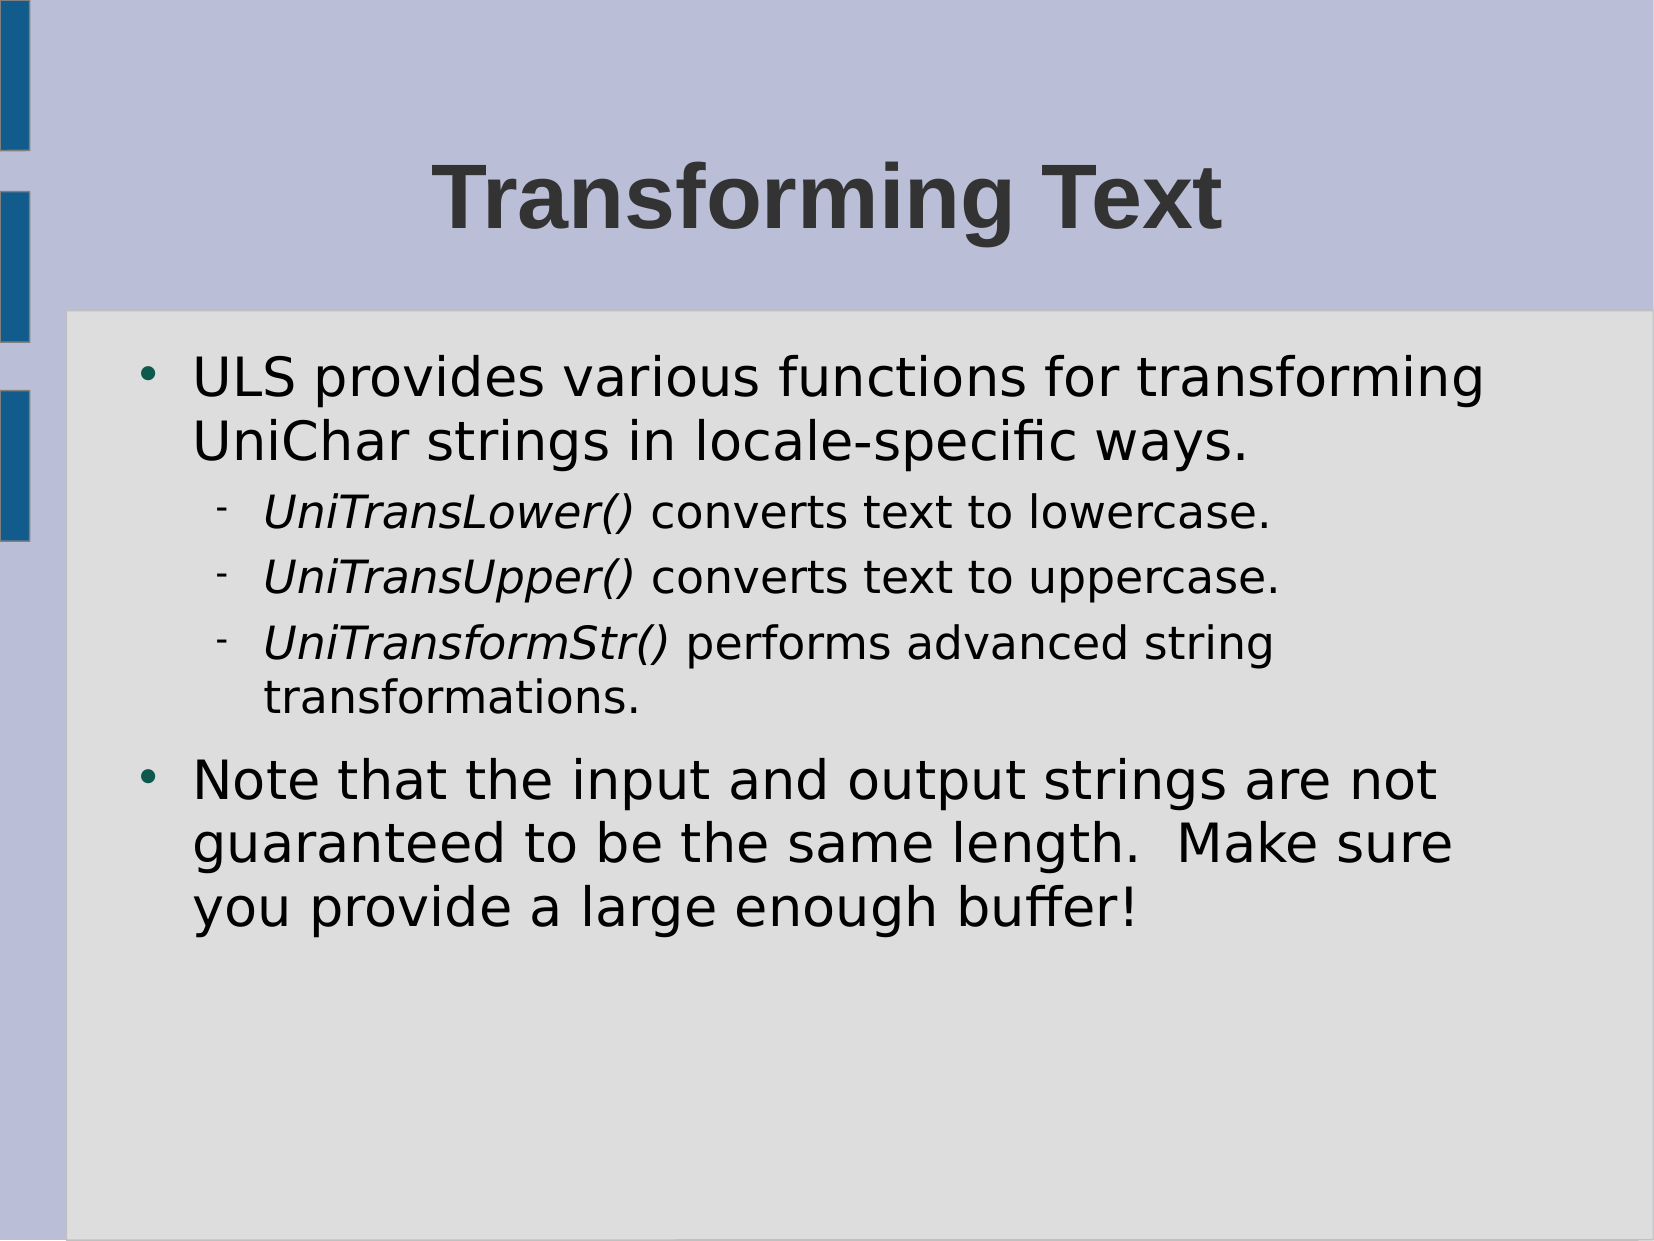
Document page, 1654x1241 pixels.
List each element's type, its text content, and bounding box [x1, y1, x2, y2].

title Transforming Text [121, 91, 1534, 299]
list ULS provides various functions for transforming UniChar strings in locale-specific ways. UniTransLower() converts text to lowercase. UniTransUpper() converts text to uppercase. UniTransformStr() performs advanced string transformations. Note that the input and output strings are not guaranteed to be the same length. Make sure you provide a large enough buffer! [121, 344, 1534, 1126]
